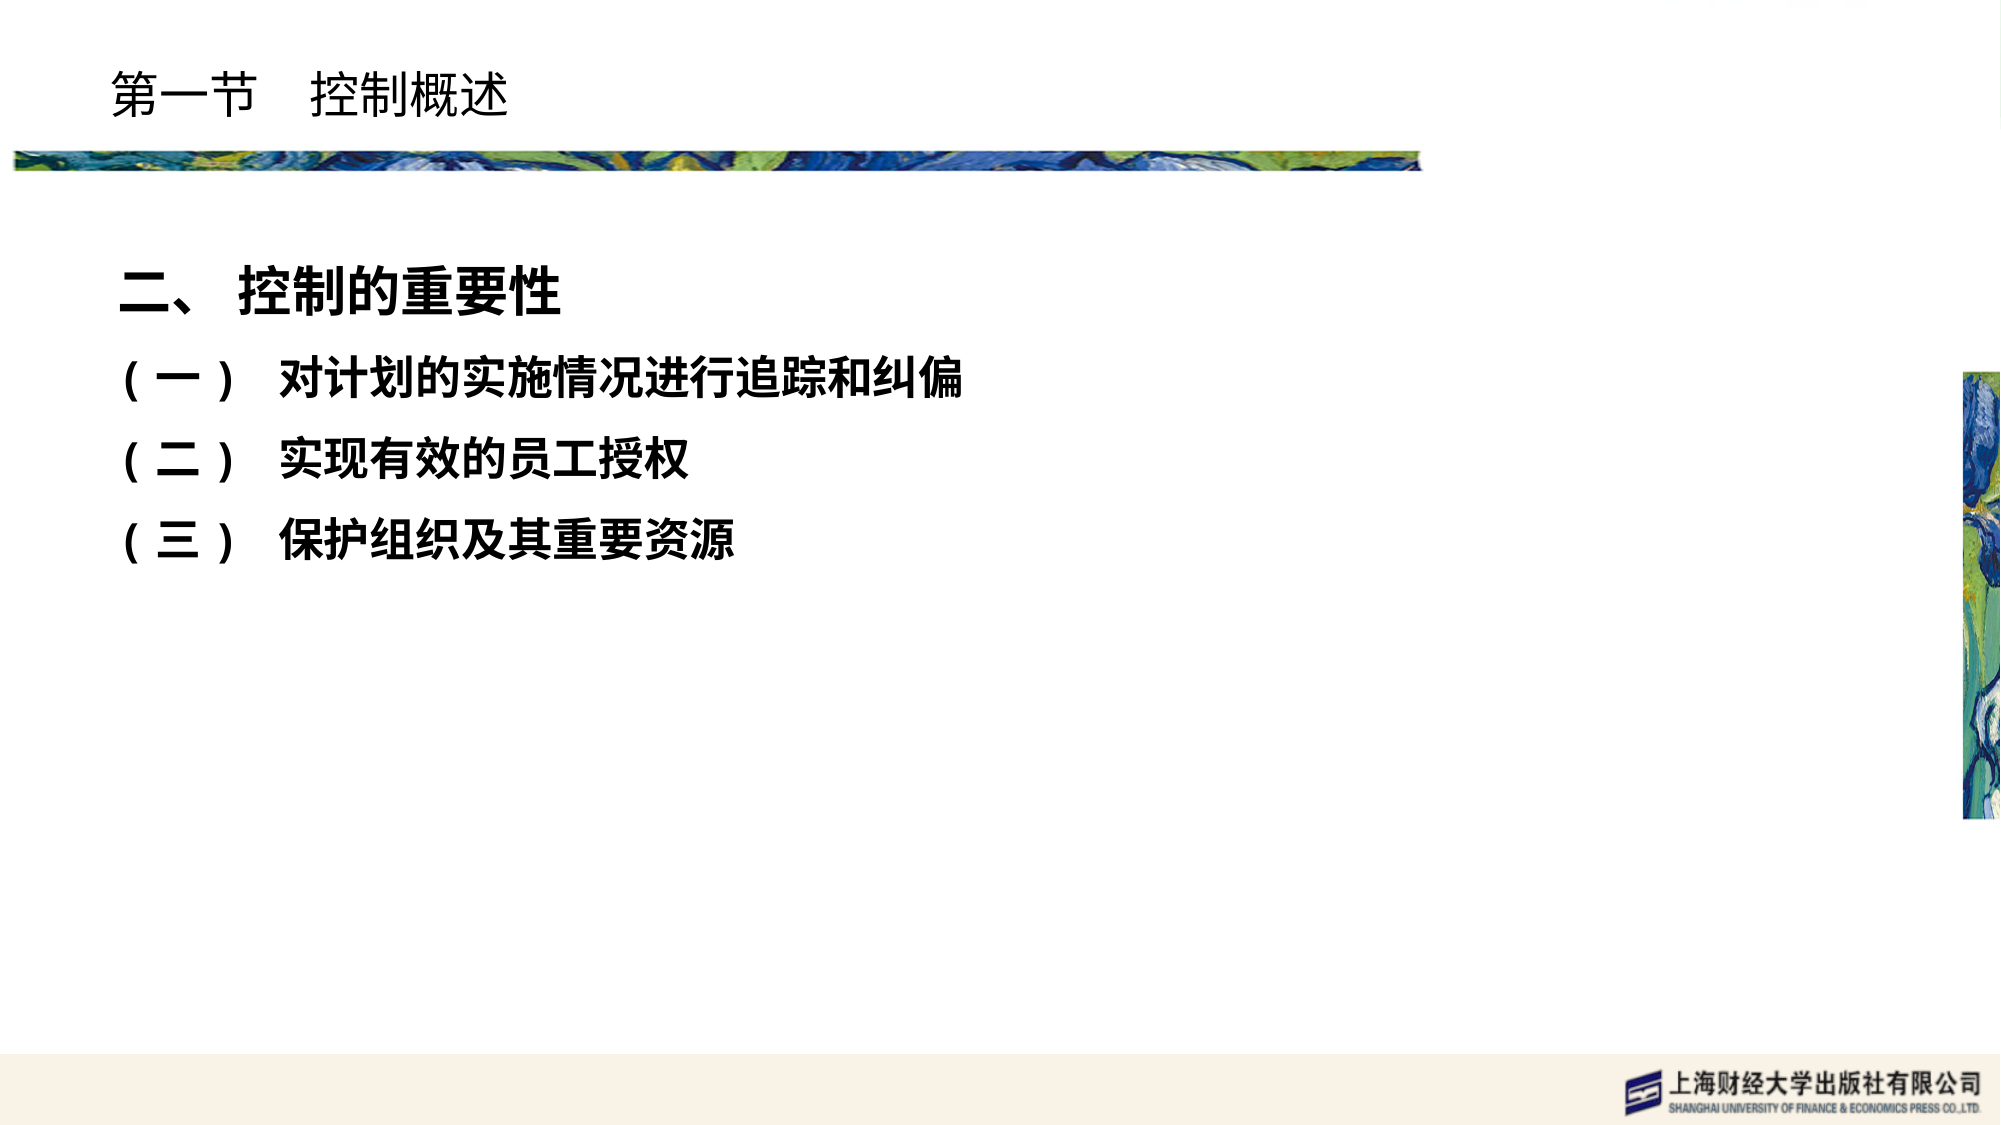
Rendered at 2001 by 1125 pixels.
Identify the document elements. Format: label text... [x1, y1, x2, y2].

list 二、 控制的重要性 (一) 对计划的实施情况进行追踪和纠偏 (二) 实现有效的员工授权 (三) 保护组织及其重要资源 [102, 233, 1898, 1032]
title 第一节 控制概述 [94, 42, 1451, 146]
picture [0, 0, 2001, 1125]
